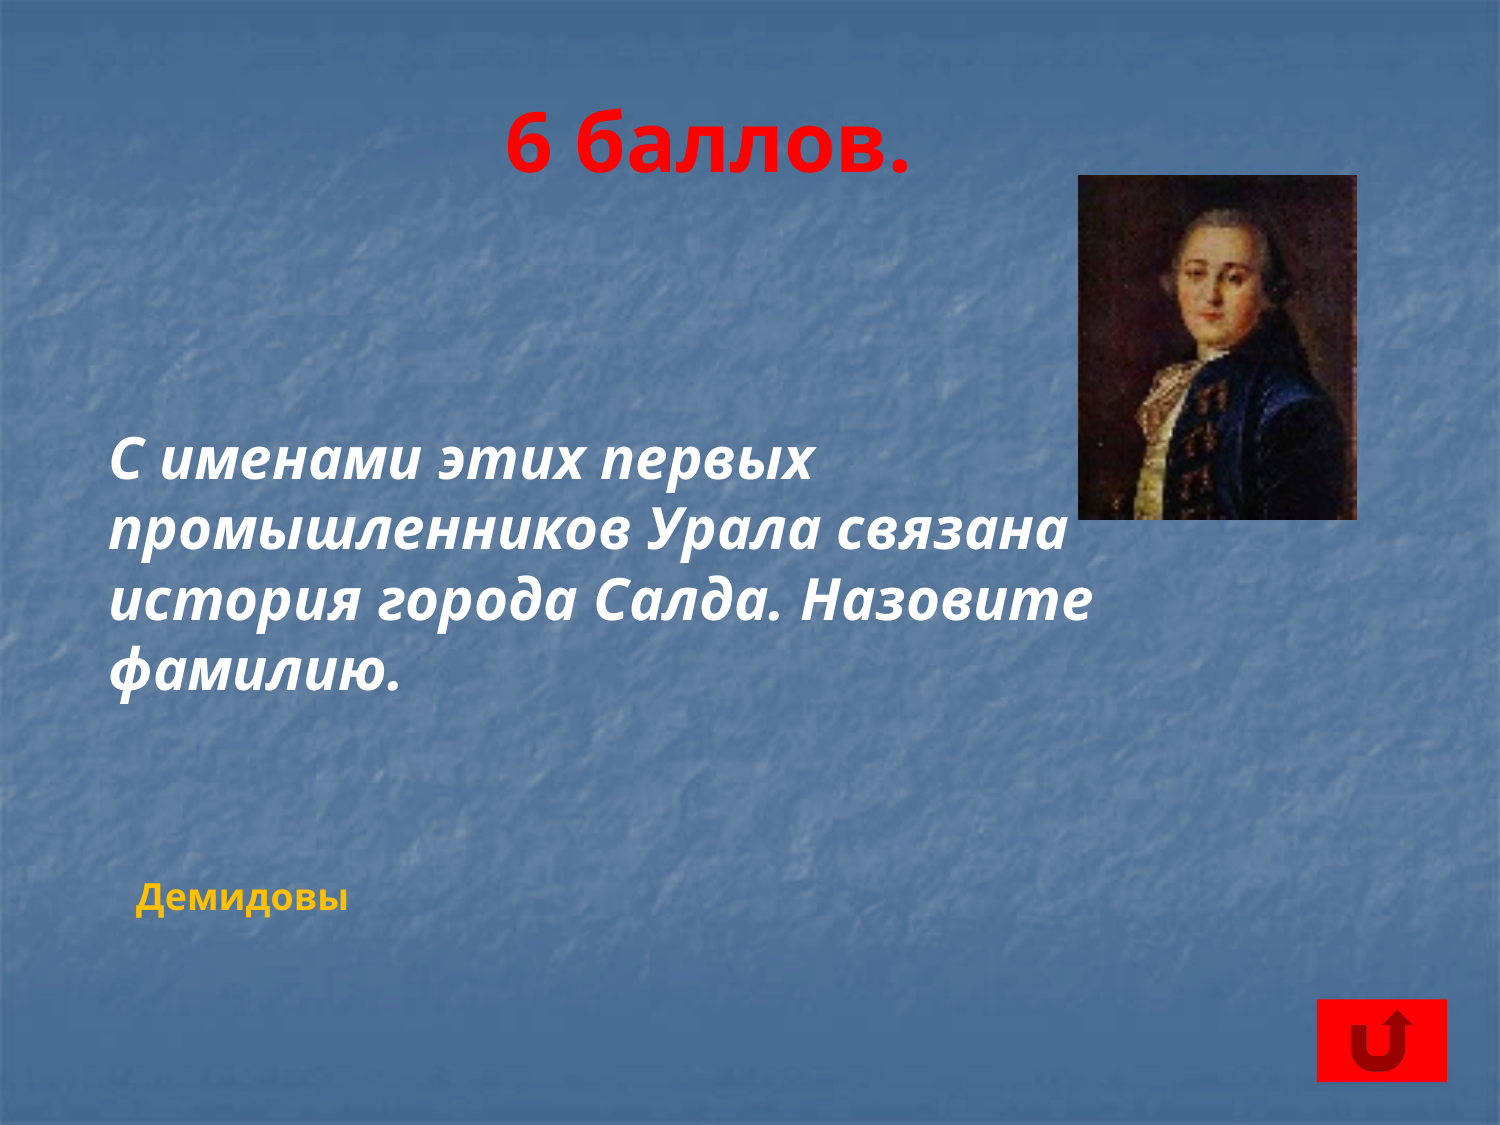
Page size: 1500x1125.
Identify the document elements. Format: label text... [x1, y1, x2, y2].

picture [1077, 175, 1357, 521]
text_box [374, 509, 1383, 595]
text_box 6 баллов. [269, 82, 1149, 367]
text_box С именами этих первых промышленников Урала связана история города Салда. Назовите фамилию. [93, 414, 1072, 709]
text_box [1316, 999, 1447, 1083]
text_box Демидовы [121, 595, 1399, 926]
